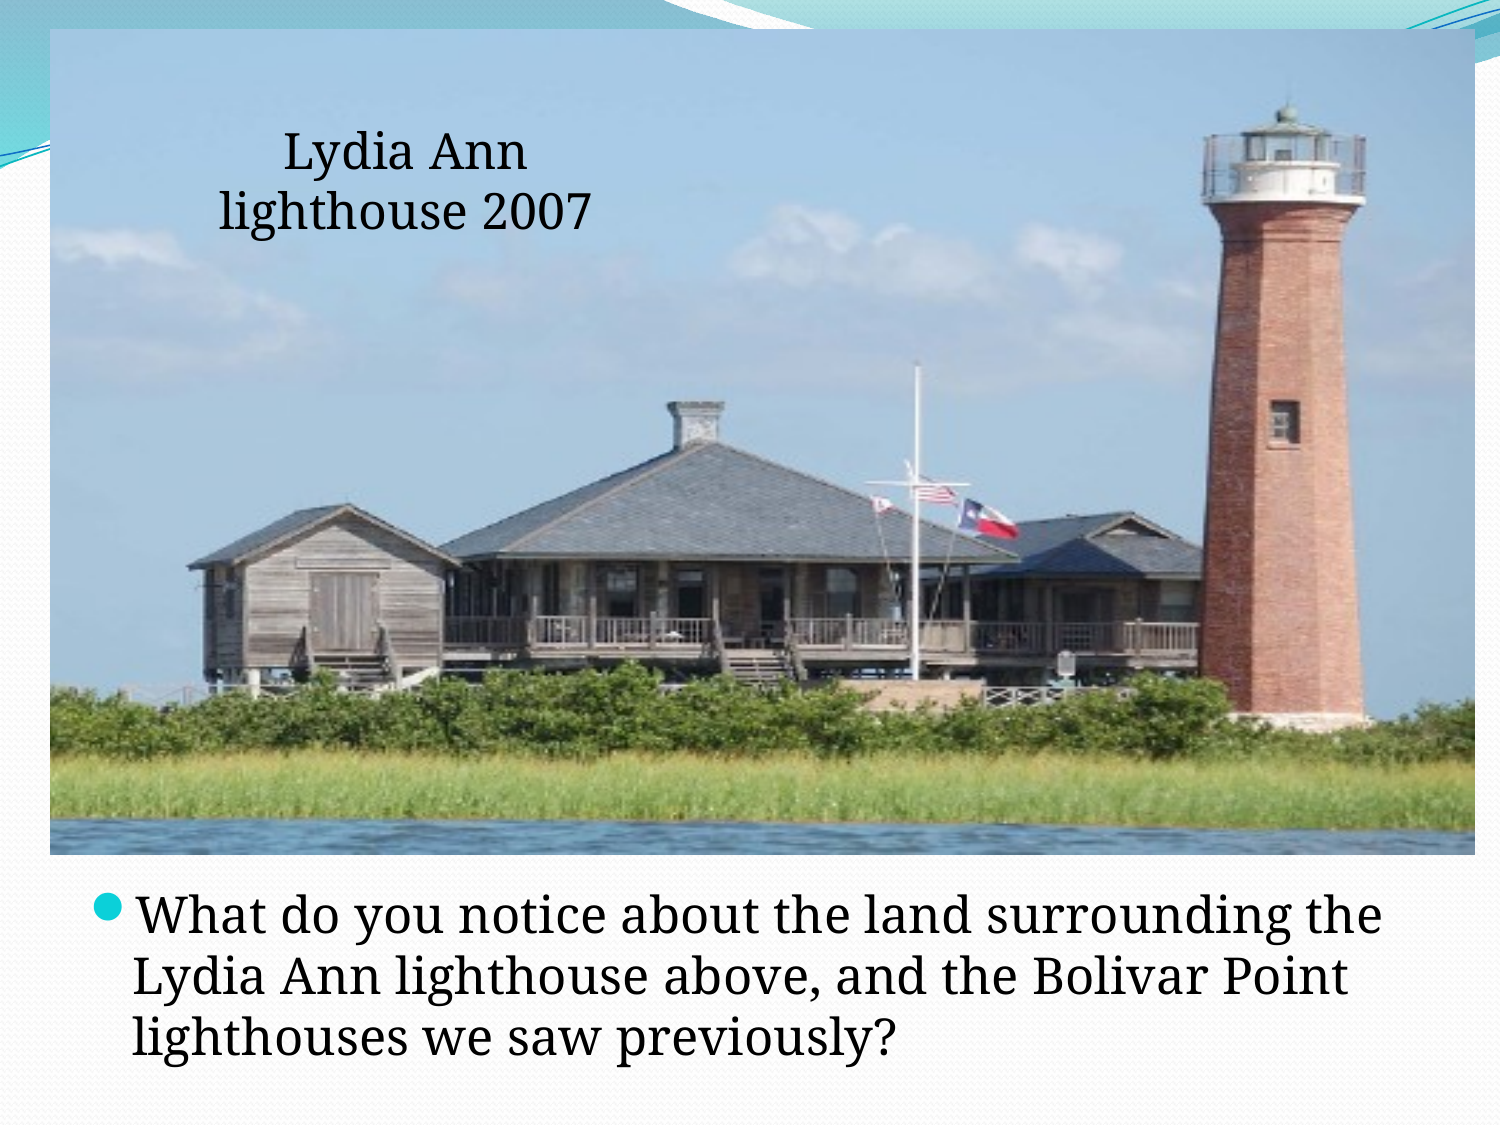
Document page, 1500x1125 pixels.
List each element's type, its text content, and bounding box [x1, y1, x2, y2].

list What do you notice about the land surrounding the Lydia Ann lighthouse above, and the Bolivar Point lighthouses we saw previously? [75, 875, 1425, 1075]
picture [49, 29, 1476, 855]
